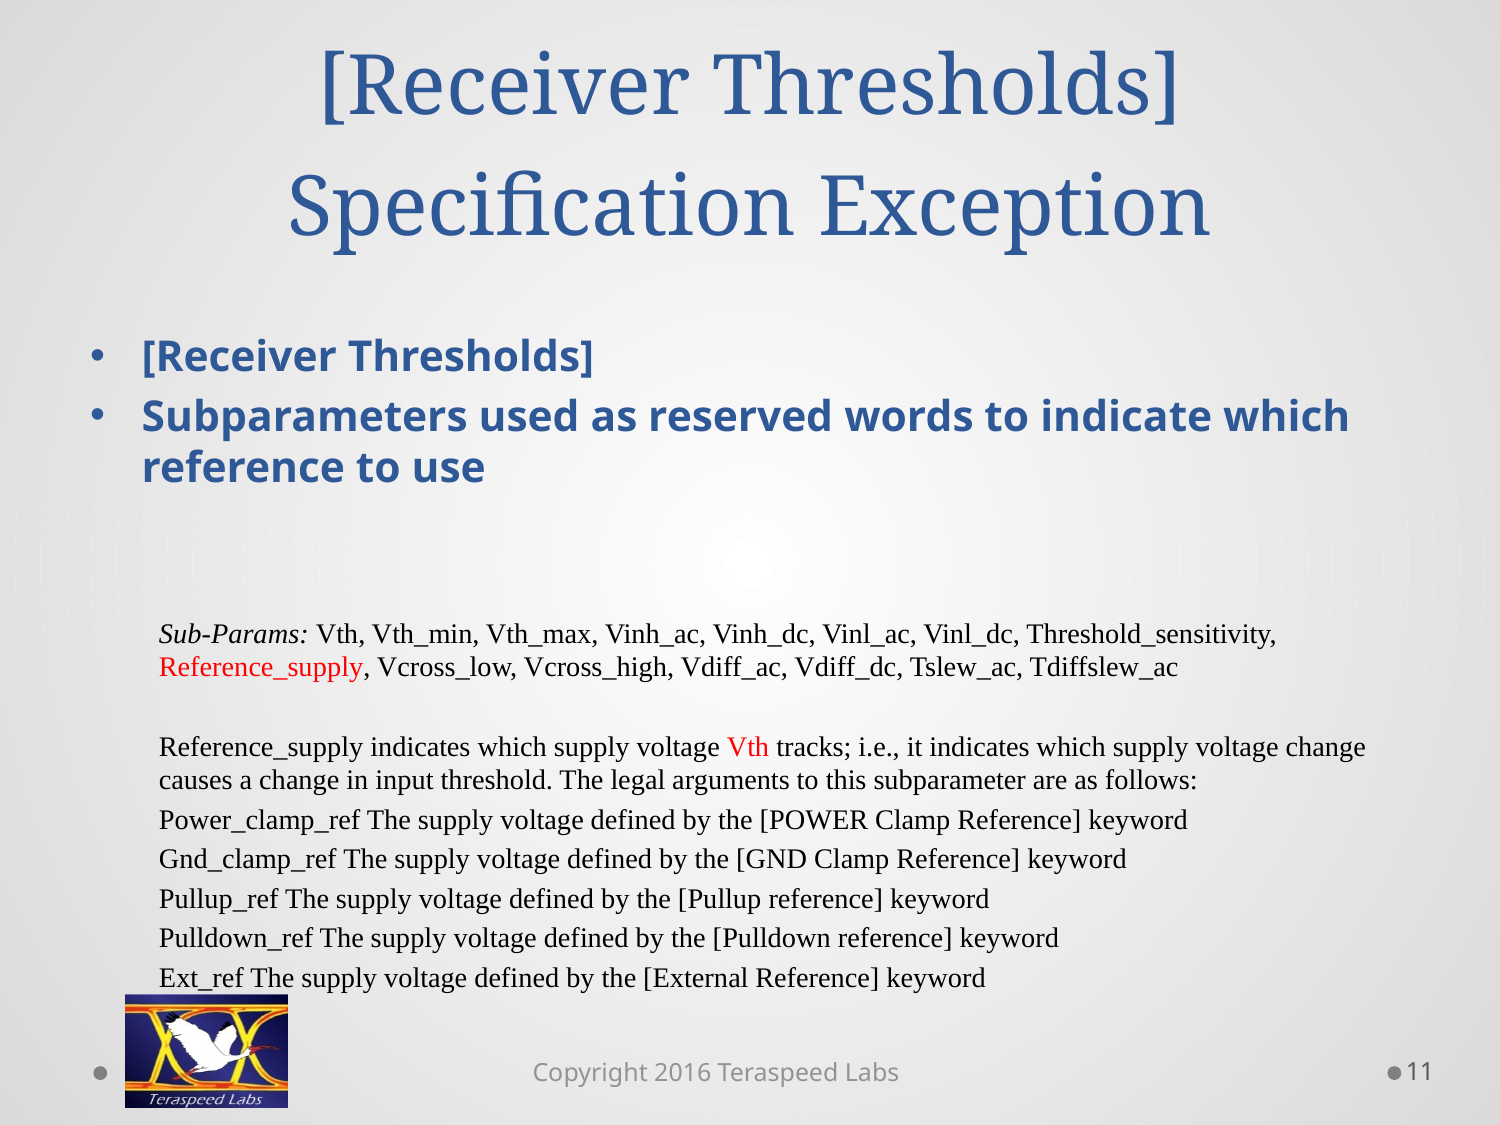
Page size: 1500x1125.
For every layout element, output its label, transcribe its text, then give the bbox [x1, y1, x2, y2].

slide_number 11 [1401, 1042, 1494, 1103]
list [Receiver Thresholds] Subparameters used as reserved words to indicate which reference to use Sub-Params: Vth, Vth_min, Vth_max, Vinh_ac, Vinh_dc, Vinl_ac, Vinl_dc, Threshold_sensitivity, Reference_supply, Vcross_low, Vcross_high, Vdiff_ac, Vdiff_dc, Tslew_ac, Tdiffslew_ac Reference_supply indicates which supply voltage Vth tracks; i.e., it indicates which supply voltage change causes a change in input threshold. The legal arguments to this subparameter are as follows: Power_clamp_ref The supply voltage defined by the [POWER Clamp Reference] keyword Gnd_clamp_ref The supply voltage defined by the [GND Clamp Reference] keyword Pullup_ref The supply voltage defined by the [Pullup reference] keyword Pulldown_ref The supply voltage defined by the [Pulldown reference] keyword Ext_ref The supply voltage defined by the [External Reference] keyword [75, 262, 1425, 1005]
footer Copyright 2016 Teraspeed Labs [525, 1043, 993, 1103]
picture [125, 1005, 288, 1108]
title [Receiver Thresholds] Specification Exception [75, 0, 1425, 262]
